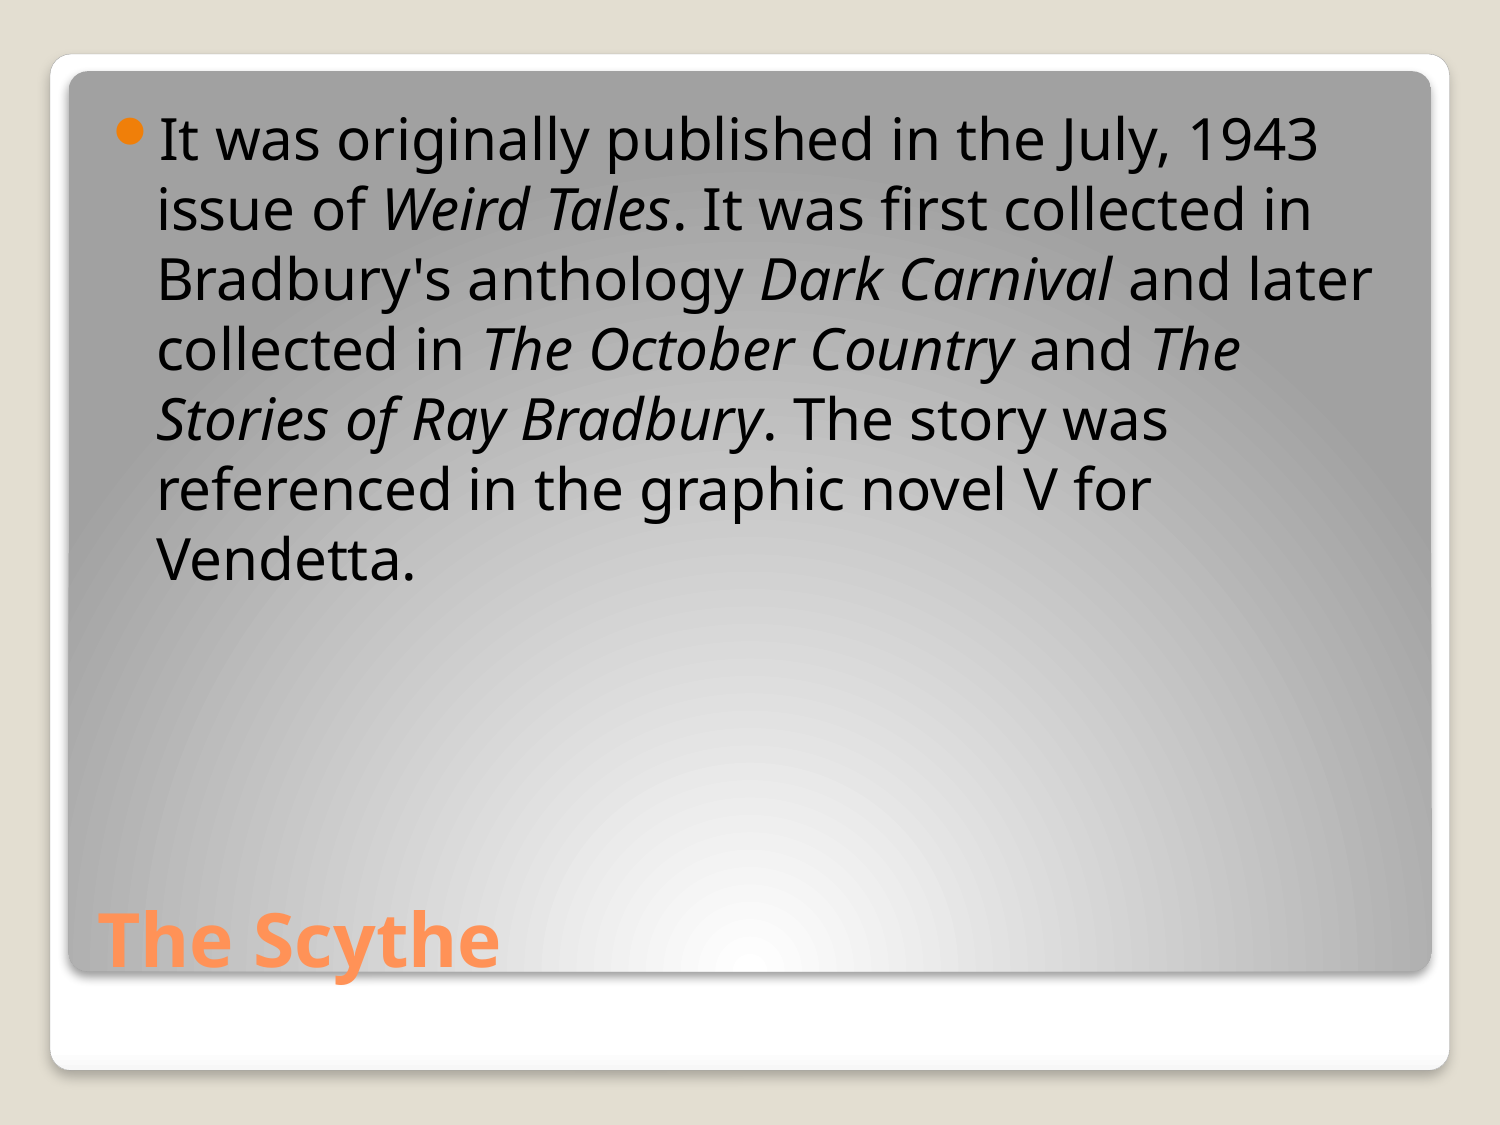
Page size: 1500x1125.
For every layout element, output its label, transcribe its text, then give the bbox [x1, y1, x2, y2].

list It was originally published in the July, 1943 issue of Weird Tales. It was first collected in Bradbury's anthology Dark Carnival and later collected in The October Country and The Stories of Ray Bradbury. The story was referenced in the graphic novel V for Vendetta. [82, 86, 1425, 863]
title The Scythe [82, 863, 1425, 990]
